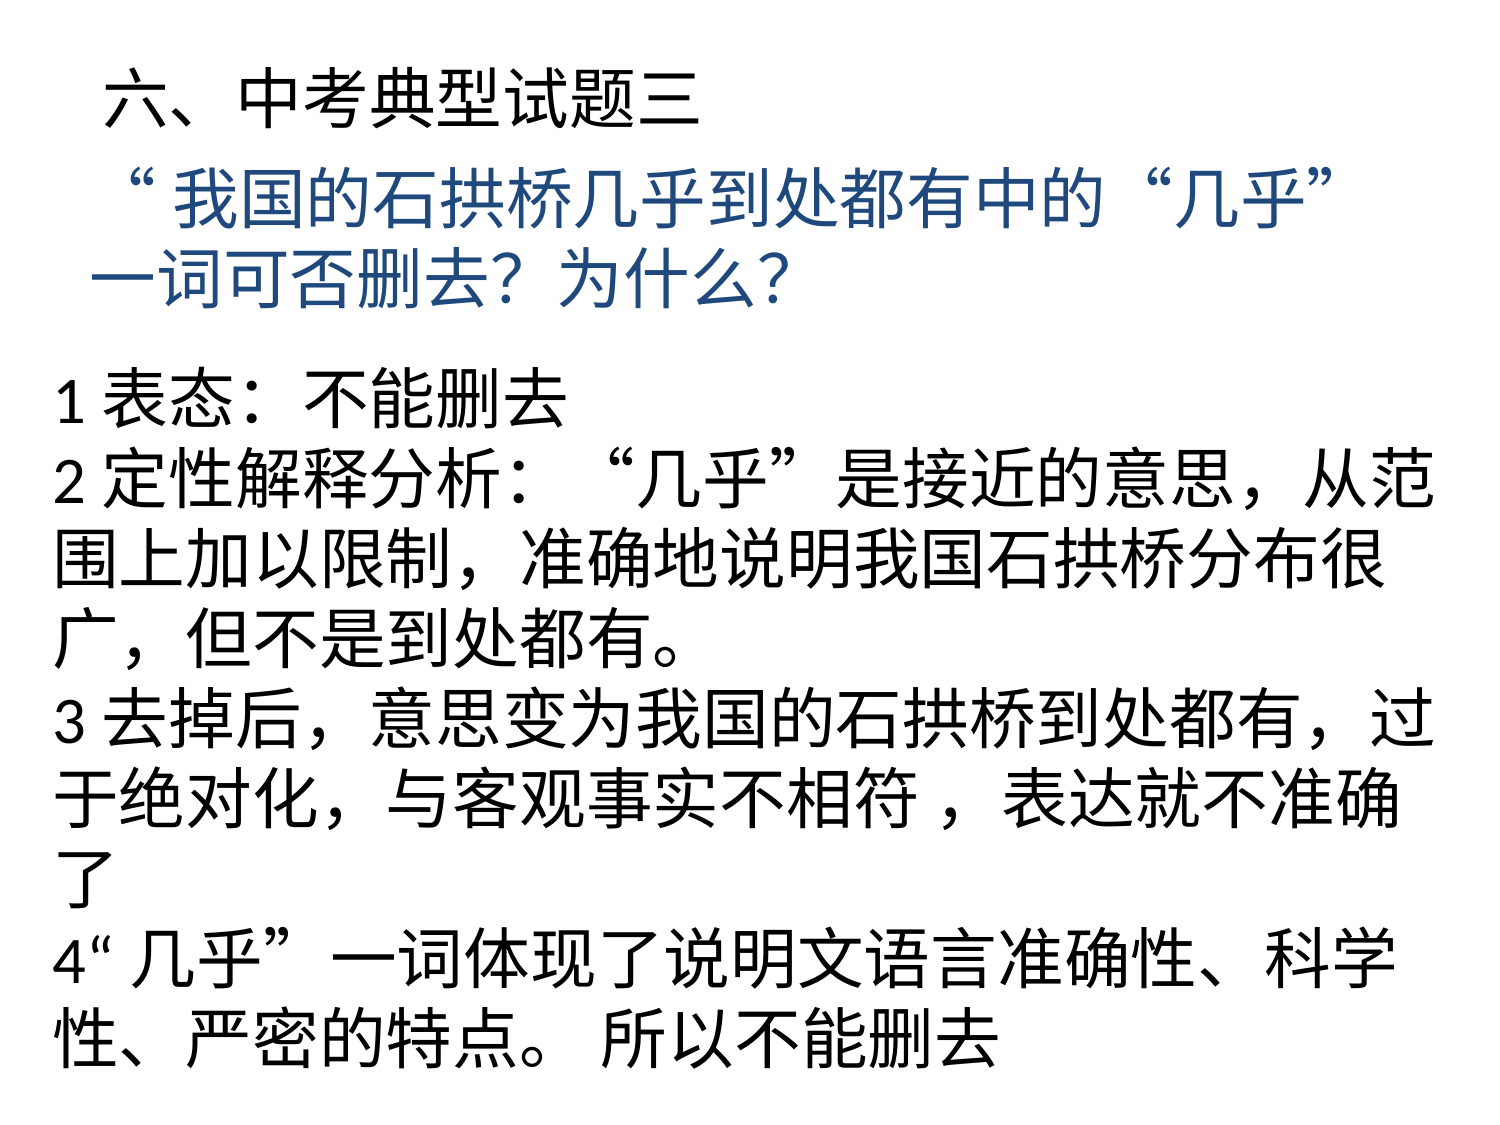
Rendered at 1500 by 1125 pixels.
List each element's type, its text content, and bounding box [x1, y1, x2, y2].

text_box “我国的石拱桥几乎到处都有中的“几乎” 一词可否删去？为什么？ [75, 149, 1450, 325]
text_box 六、中考典型试题三 [87, 49, 1438, 145]
text_box 1表态：不能删去 2定性解释分析：“几乎”是接近的意思，从范围上加以限制，准确地说明我国石拱桥分布很广，但不是到处都有。 3去掉后，意思变为我国的石拱桥到处都有，过于绝对化，与客观事实不相符 ，表达就不准确了 4“几乎”一词体现了说明文语言准确性、科学性、严密的特点。 所以不能删去 [37, 349, 1463, 1085]
